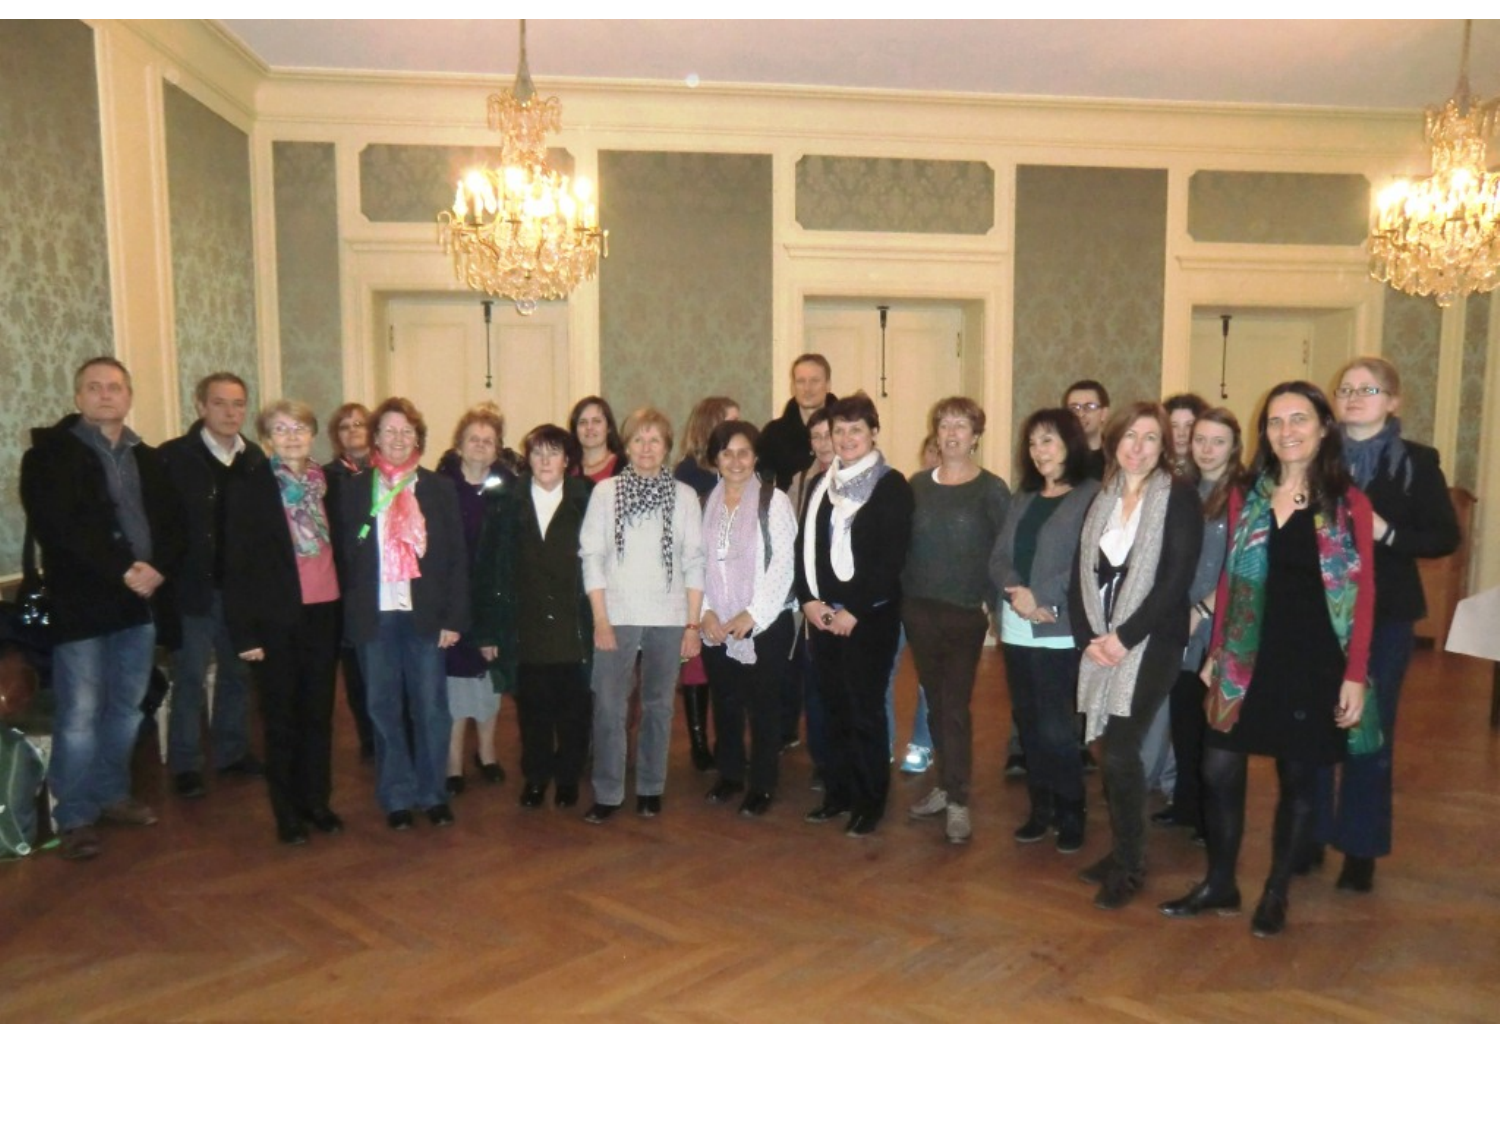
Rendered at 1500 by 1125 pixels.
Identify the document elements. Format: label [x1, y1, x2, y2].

picture [0, 18, 1500, 1024]
